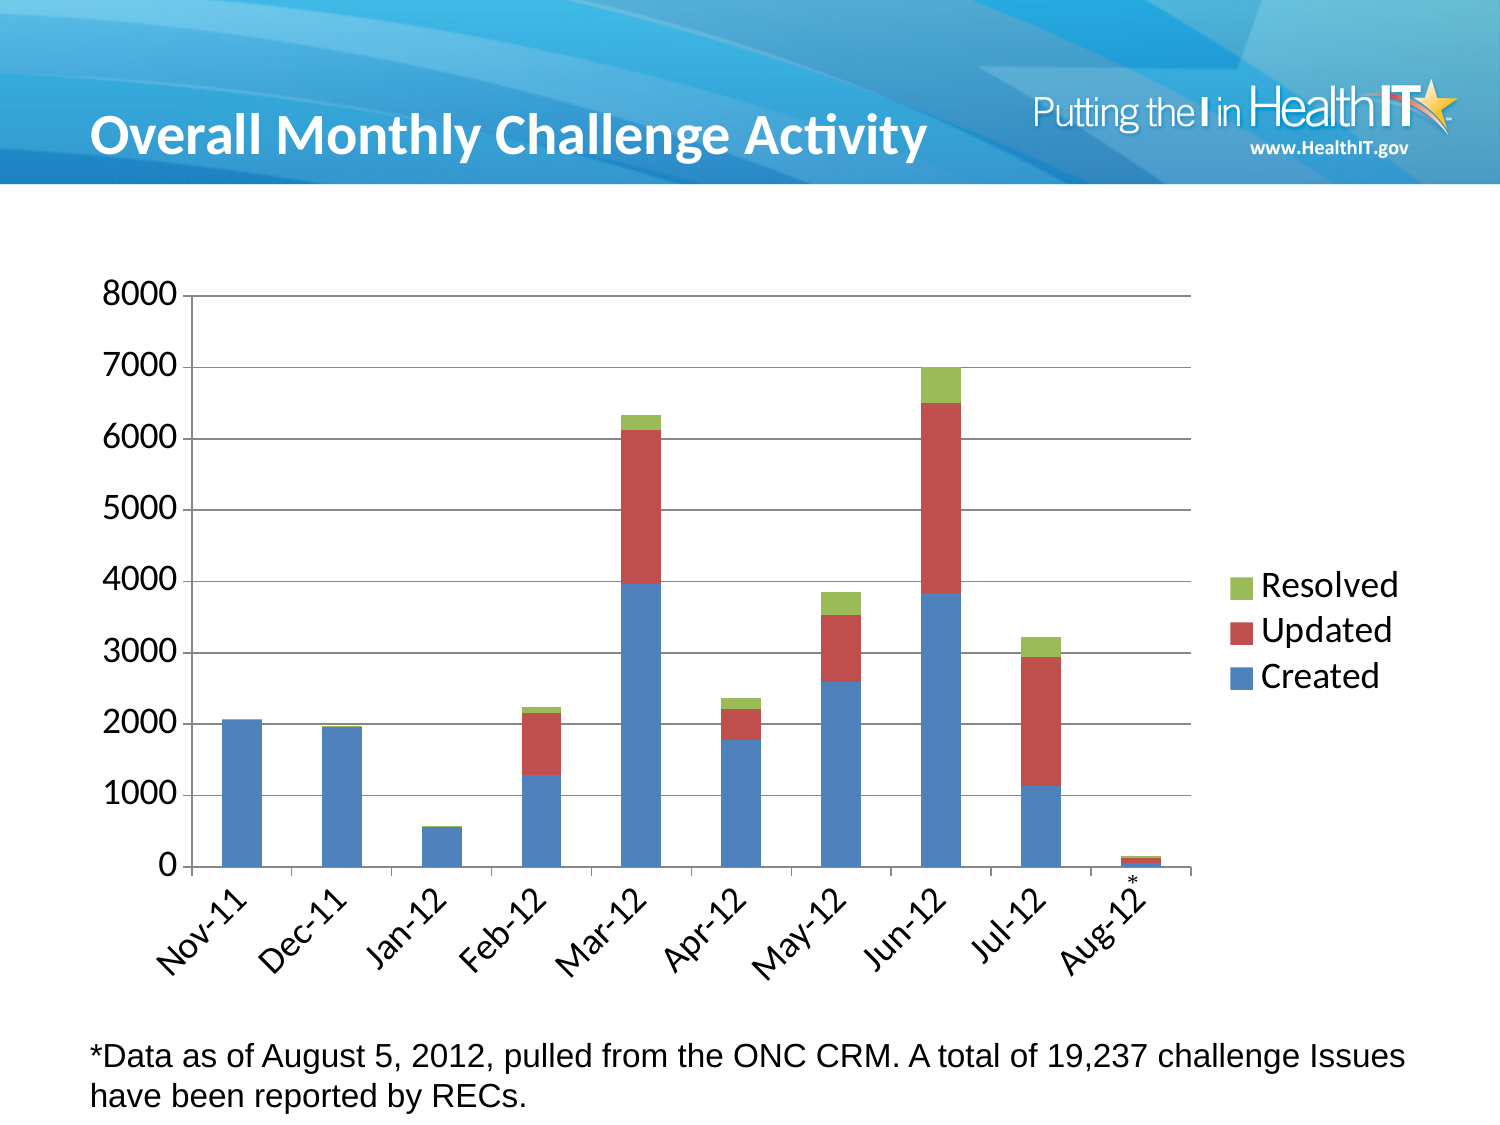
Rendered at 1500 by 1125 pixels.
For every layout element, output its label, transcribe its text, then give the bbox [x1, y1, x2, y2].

title Overall Monthly Challenge Activity [74, 87, 1013, 174]
chart [74, 262, 1426, 1006]
picture [0, 0, 1500, 1125]
text_box *Data as of August 5, 2012, pulled from the ONC CRM. A total of 19,237 challenge Issues have been reported by RECs. [75, 1026, 1450, 1122]
